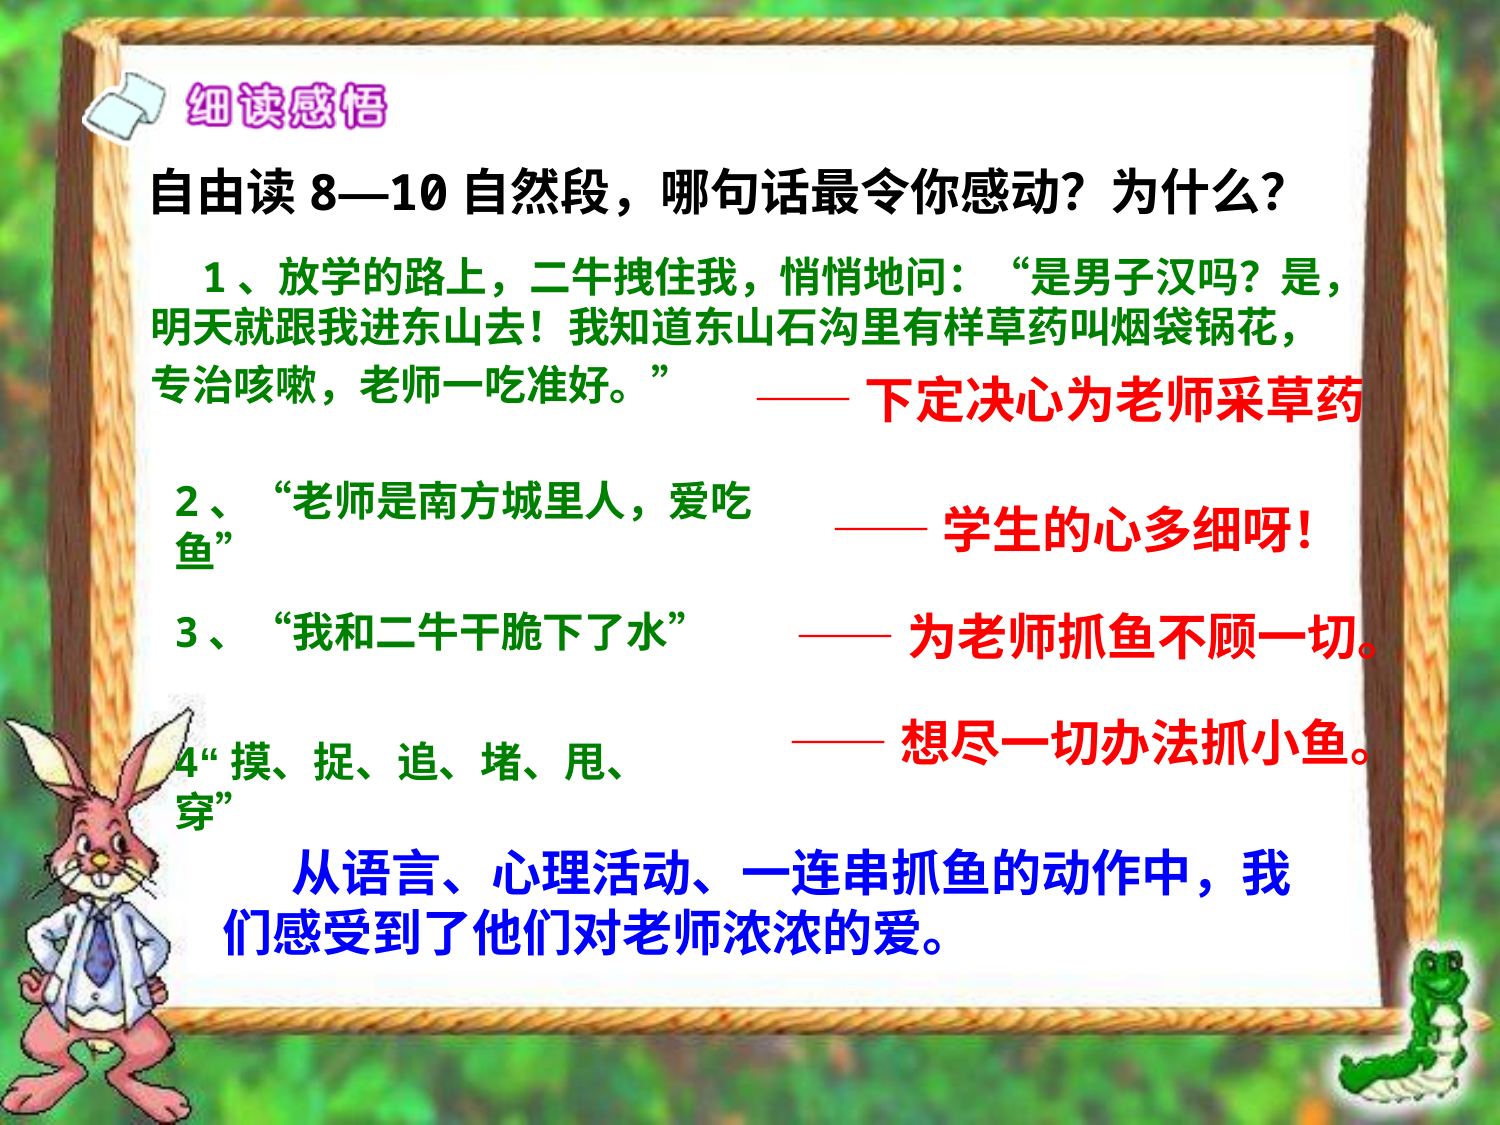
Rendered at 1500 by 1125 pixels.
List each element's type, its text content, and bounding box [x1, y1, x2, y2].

text_box 从语言、心理活动、一连串抓鱼的动作中，我们感受到了他们对老师浓浓的爱。 [207, 834, 1329, 969]
text_box 自由读8—10自然段，哪句话最令你感动？为什么？ [131, 153, 1333, 228]
text_box ——为老师抓鱼不顾一切。 [781, 597, 1423, 673]
text_box [183, 727, 739, 788]
text_box ——下定决心为老师采草药 [738, 361, 1412, 437]
text_box 3、“我和二牛干脆下了水” [159, 597, 762, 663]
text_box 2、“老师是南方城里人，爱吃鱼” [159, 467, 809, 583]
text_box 4“摸、捉、追、堵、甩、穿” [159, 728, 718, 844]
text_box 1、放学的路上，二牛拽住我，悄悄地问：“是男子汉吗？是，明天就跟我进东山去！我知道东山石沟里有样草药叫烟袋锅花，专治咳嗽，老师一吃准好。” [135, 243, 1364, 419]
picture [0, 0, 1500, 1125]
text_box ——想尽一切办法抓小鱼。 [773, 704, 1376, 779]
text_box ——学生的心多细呀！ [816, 491, 1358, 567]
